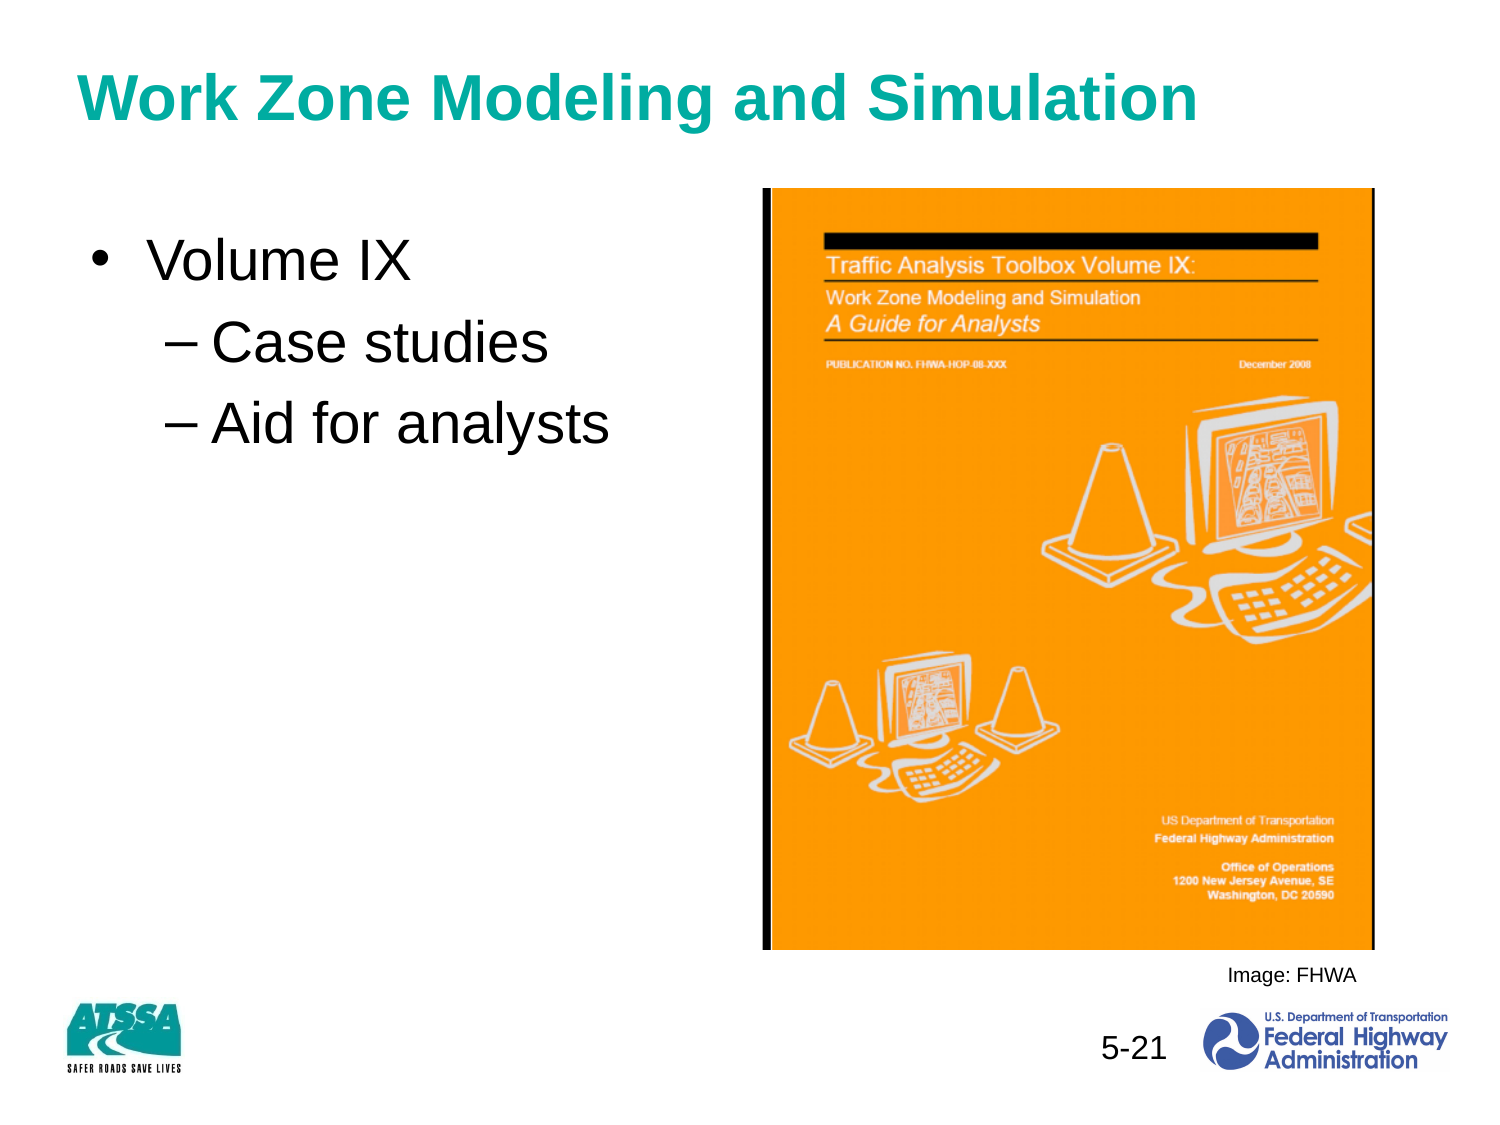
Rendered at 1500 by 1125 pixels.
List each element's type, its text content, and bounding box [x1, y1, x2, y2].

picture [63, 997, 185, 1077]
picture [762, 188, 1375, 950]
title Work Zone Modeling and Simulation [62, 25, 1413, 164]
list Volume IX Case studies Aid for analysts [75, 215, 738, 951]
text_box Image: FHWA [1212, 954, 1413, 995]
picture [1200, 1008, 1450, 1072]
